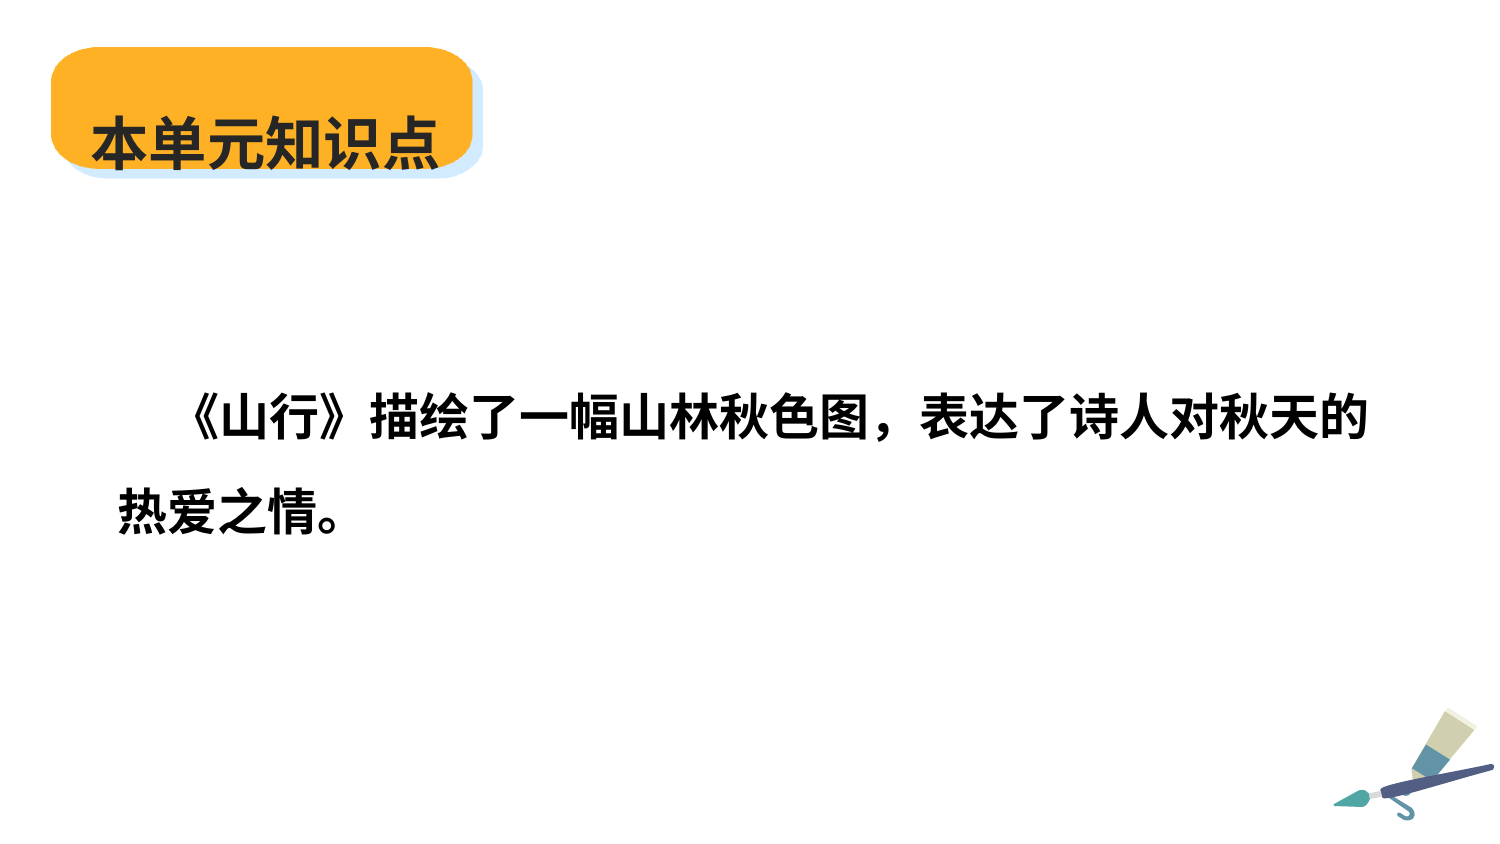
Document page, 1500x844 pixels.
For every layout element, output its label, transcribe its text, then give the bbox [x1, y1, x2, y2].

text_box 本单元知识点 [76, 179, 483, 184]
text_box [1358, 708, 1481, 844]
picture [51, 47, 483, 179]
text_box 《山行》描绘了一幅山林秋色图，表达了诗人对秋天的热爱之情。 [106, 309, 1413, 546]
